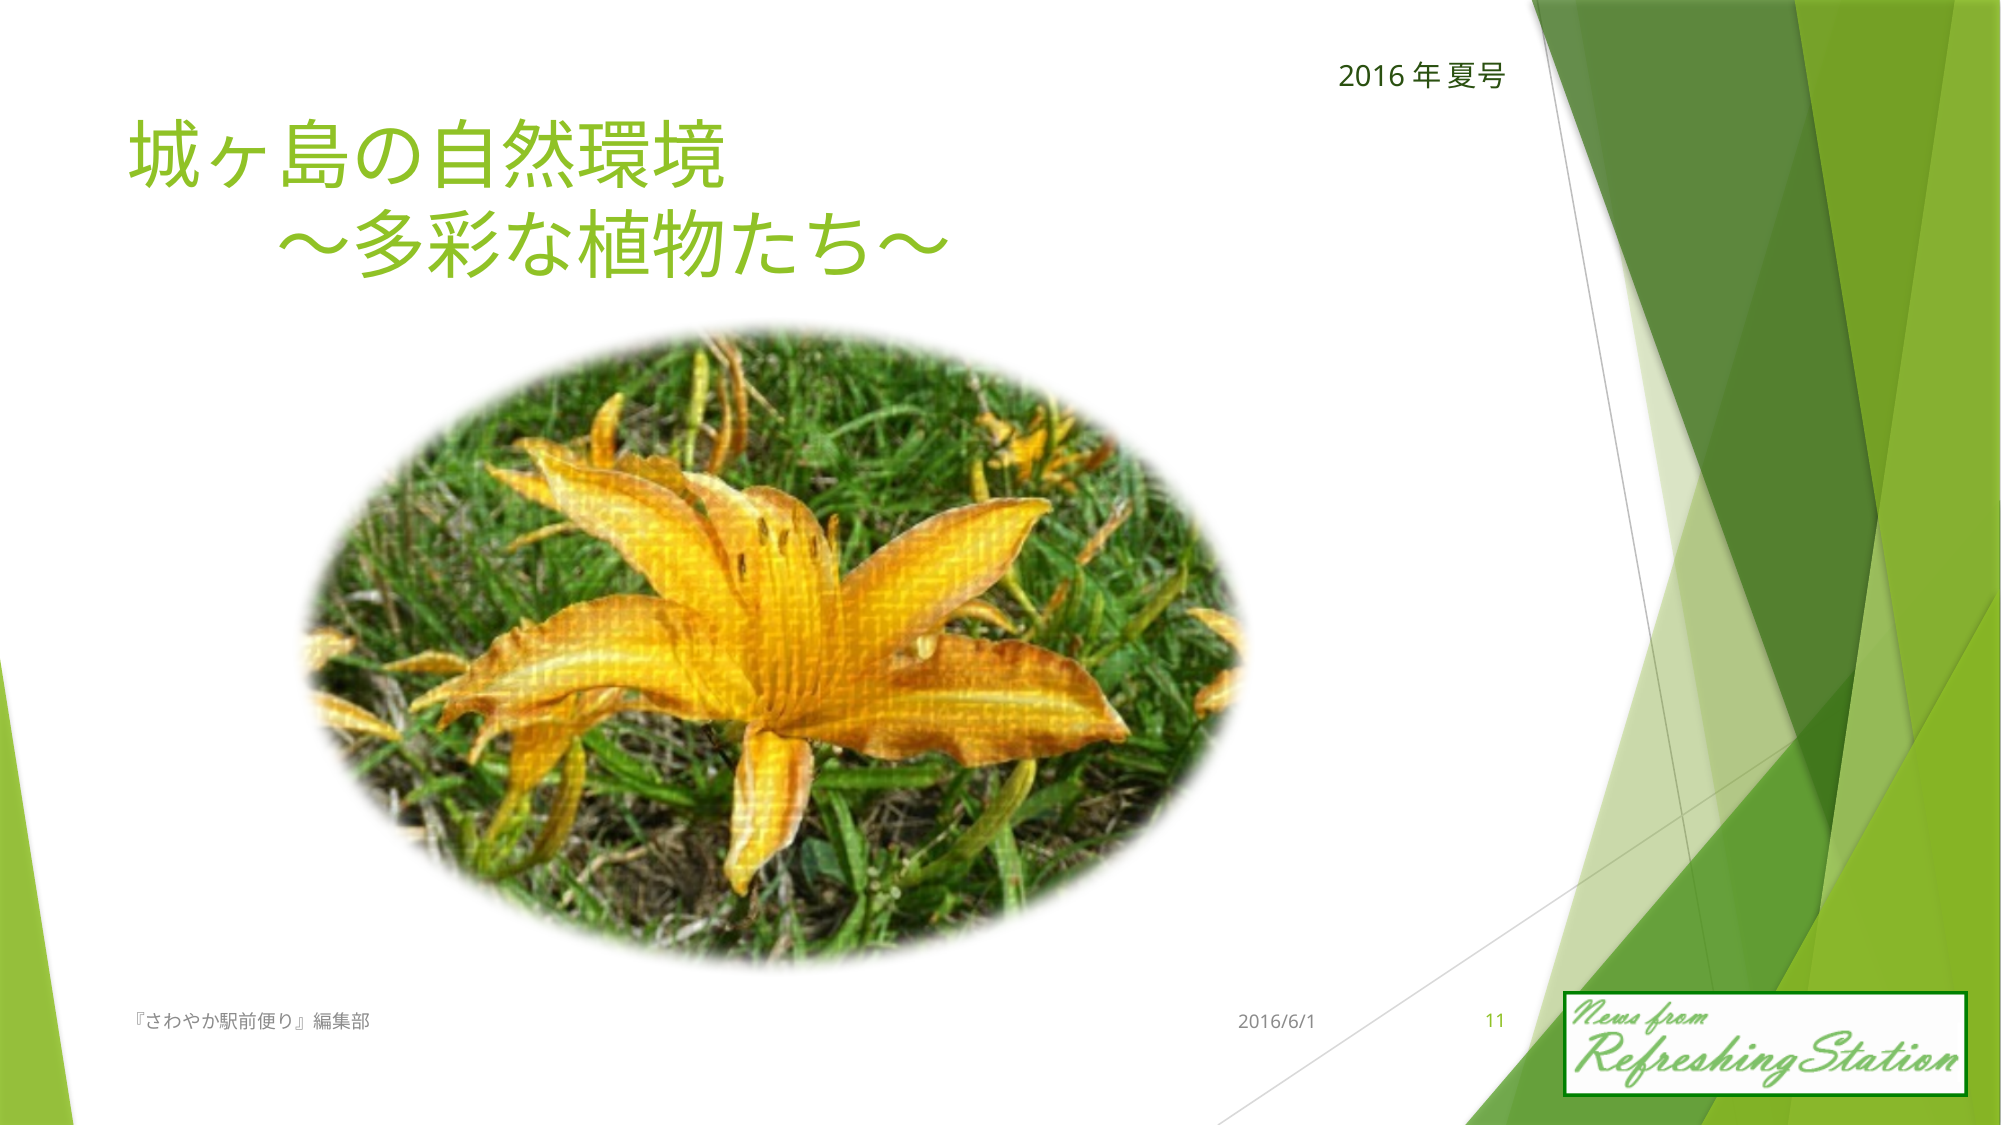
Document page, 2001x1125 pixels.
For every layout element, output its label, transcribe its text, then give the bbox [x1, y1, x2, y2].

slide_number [1181, 991, 1332, 1051]
footer 『さわやか駅前便り』編集部 [111, 991, 1145, 1051]
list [290, 316, 1258, 978]
slide_number 10 [1409, 991, 1522, 1051]
title 城ヶ島の自然環境 〜多彩な植物たち〜 [111, 99, 1522, 317]
picture [1563, 991, 1968, 1097]
